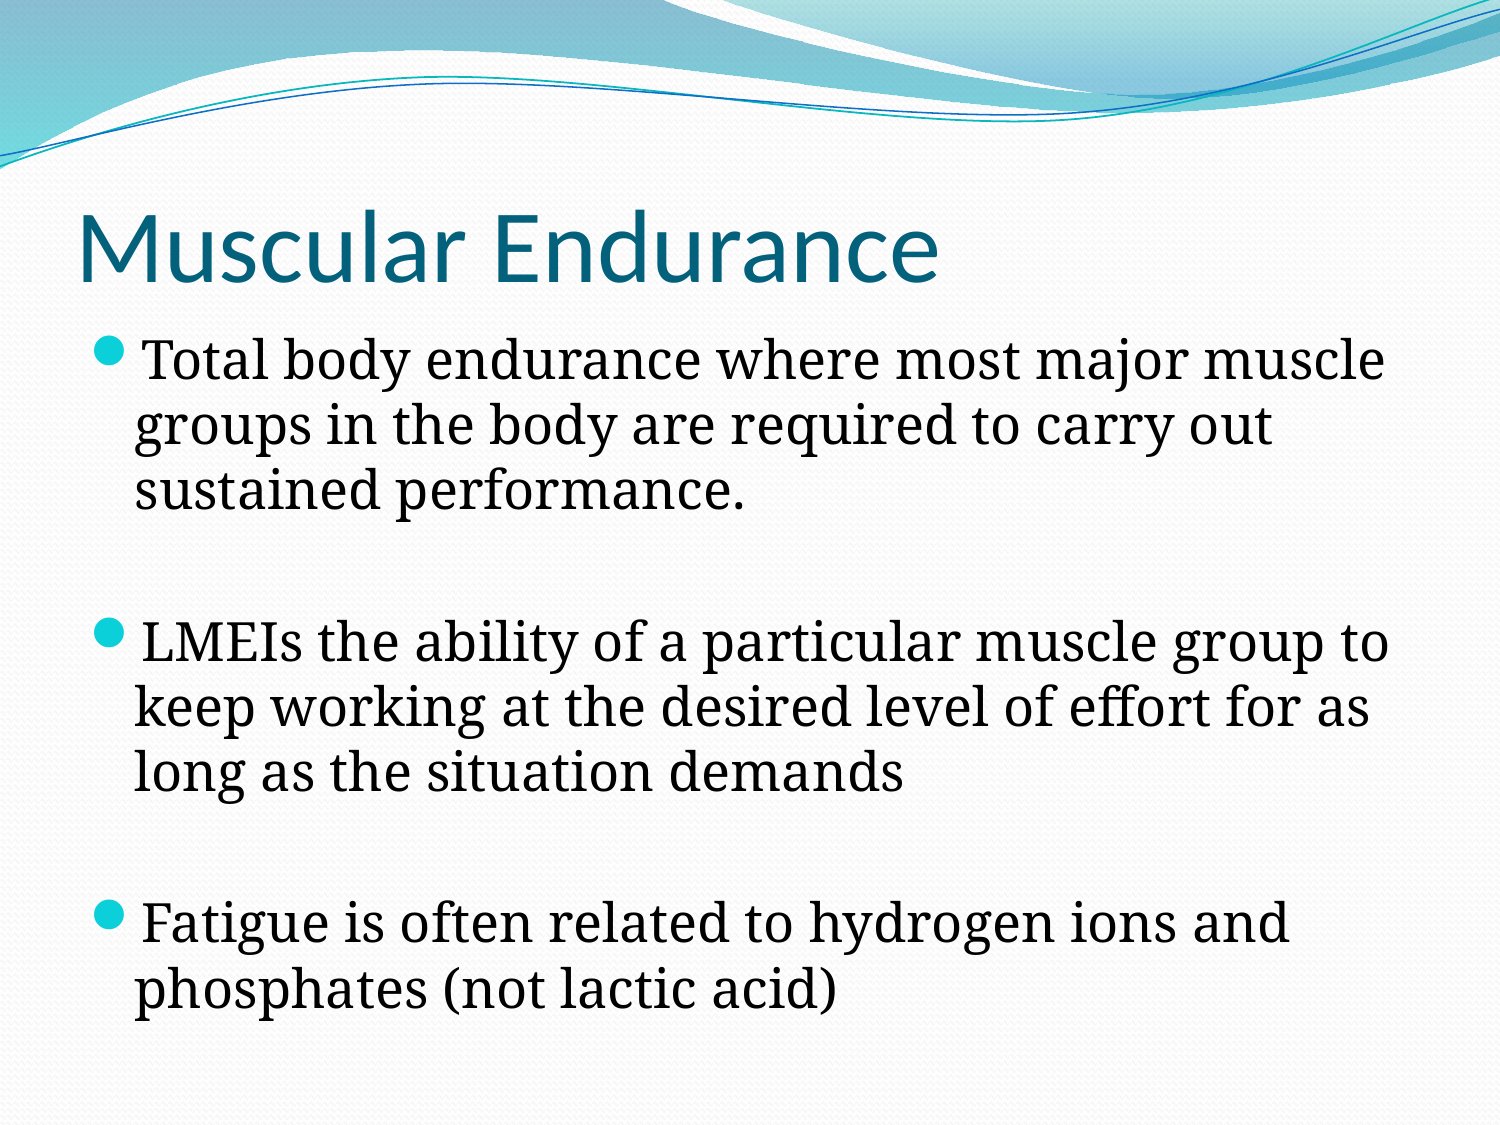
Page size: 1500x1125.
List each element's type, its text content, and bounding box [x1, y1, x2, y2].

title Muscular Endurance [75, 115, 1425, 303]
list Total body endurance where most major muscle groups in the body are required to carry out sustained performance. LMEIs the ability of a particular muscle group to keep working at the desired level of effort for as long as the situation demands Fatigue is often related to hydrogen ions and phosphates (not lactic acid) [75, 317, 1425, 1038]
